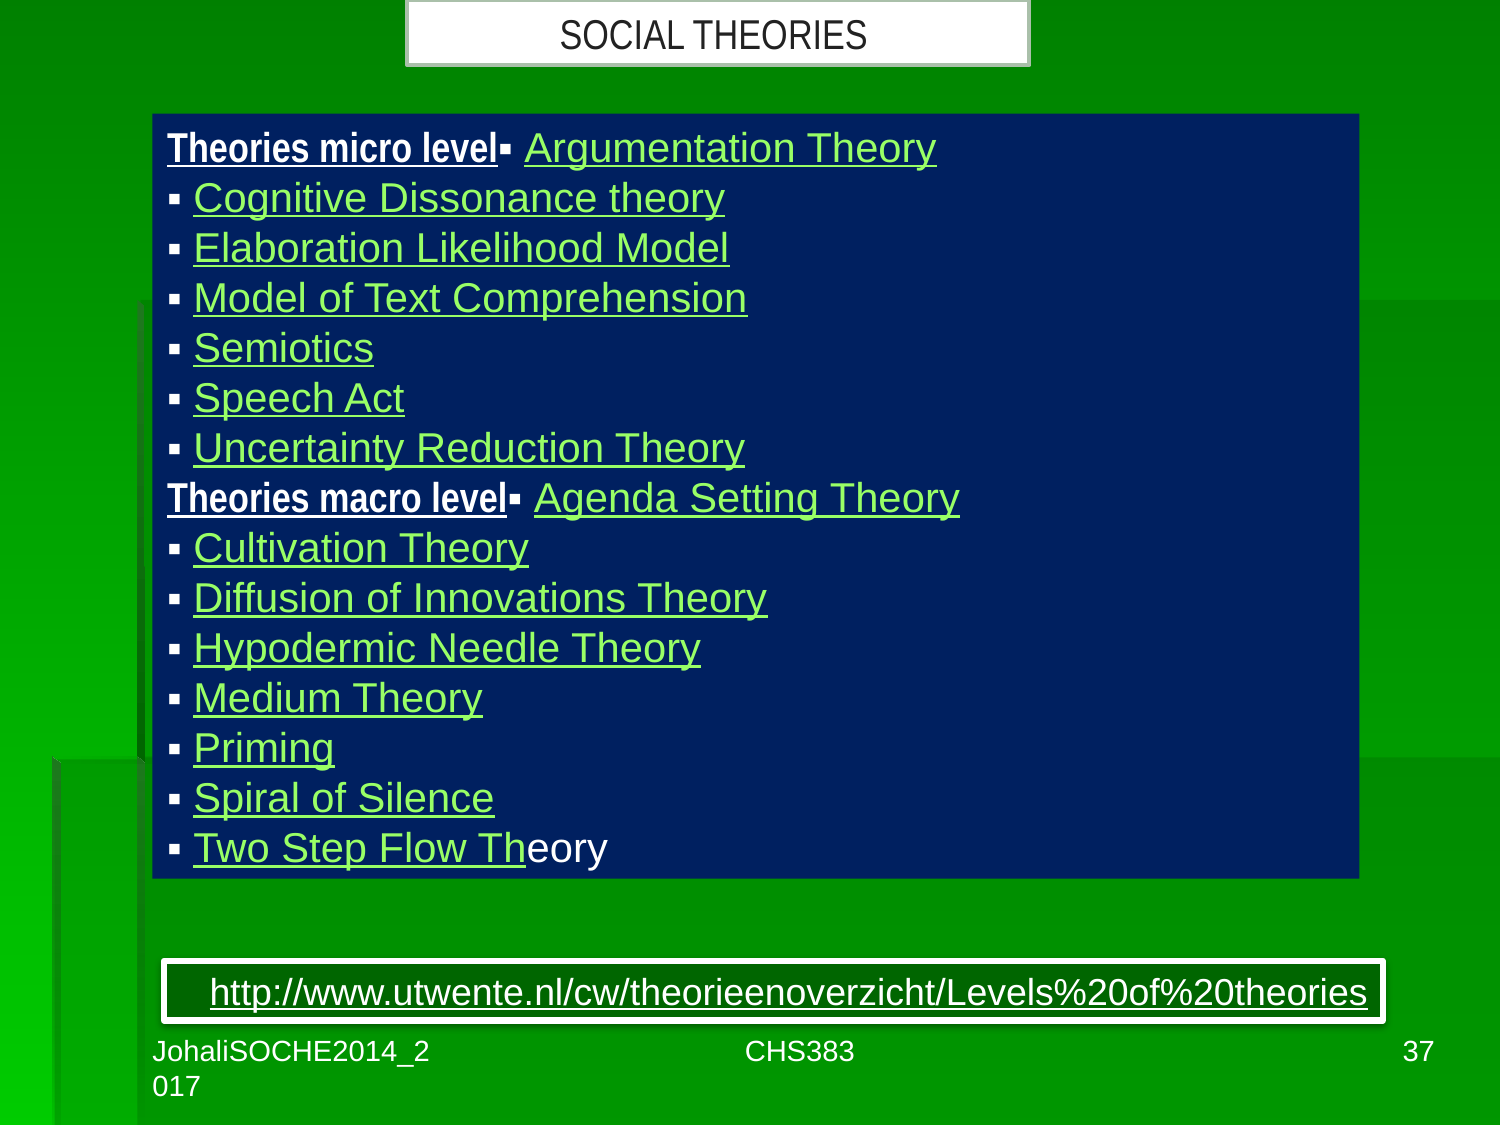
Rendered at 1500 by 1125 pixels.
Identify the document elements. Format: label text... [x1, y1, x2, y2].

text_box http://www.utwente.nl/cw/theorieenoverzicht/Levels%20of%20theories [161, 958, 1386, 1024]
text_box SOCIAL THEORIES [405, 0, 1031, 67]
text_box Theories micro level▪ Argumentation Theory ▪ Cognitive Dissonance theory ▪ Elaboration Likelihood Model ▪ Model of Text Comprehension ▪ Semiotics ▪ Speech Act ▪ Uncertainty Reduction Theory Theories macro level▪ Agenda Setting Theory ▪ Cultivation Theory ▪ Diffusion of Innovations Theory ▪ Hypodermic Needle Theory ▪ Medium Theory ▪ Priming ▪ Spiral of Silence ▪ Two Step Flow Theory [152, 113, 1360, 879]
footer CHS383 [562, 1024, 1038, 1103]
slide_number JohaliSOCHE2014_2017 [137, 1024, 450, 1103]
slide_number 37 [1137, 1024, 1451, 1103]
